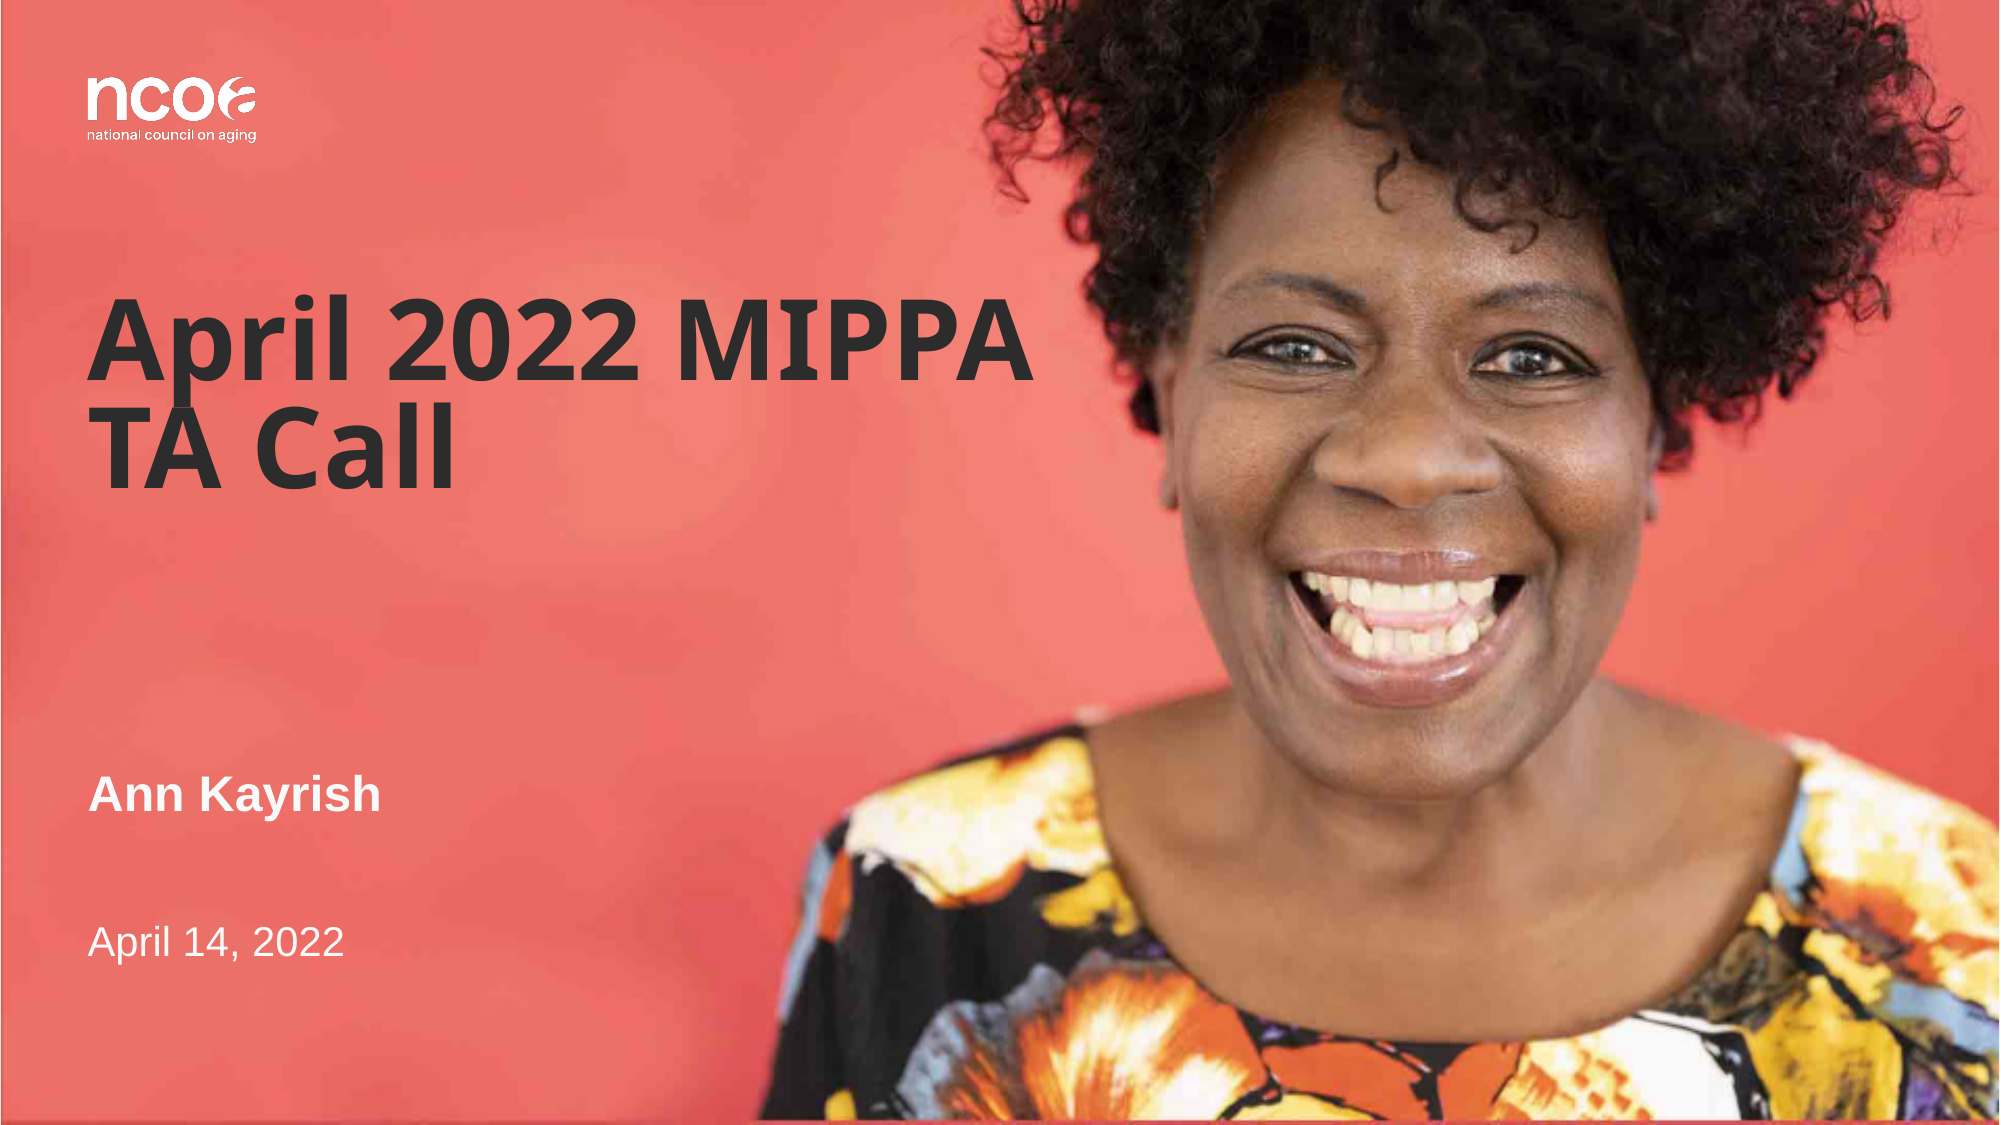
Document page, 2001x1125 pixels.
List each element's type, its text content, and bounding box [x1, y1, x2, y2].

list April 14, 2022 [87, 929, 984, 1040]
picture [0, 0, 2000, 1125]
list Ann Kayrish [87, 768, 984, 929]
list April 2022 MIPPA TA Call [87, 294, 1122, 547]
